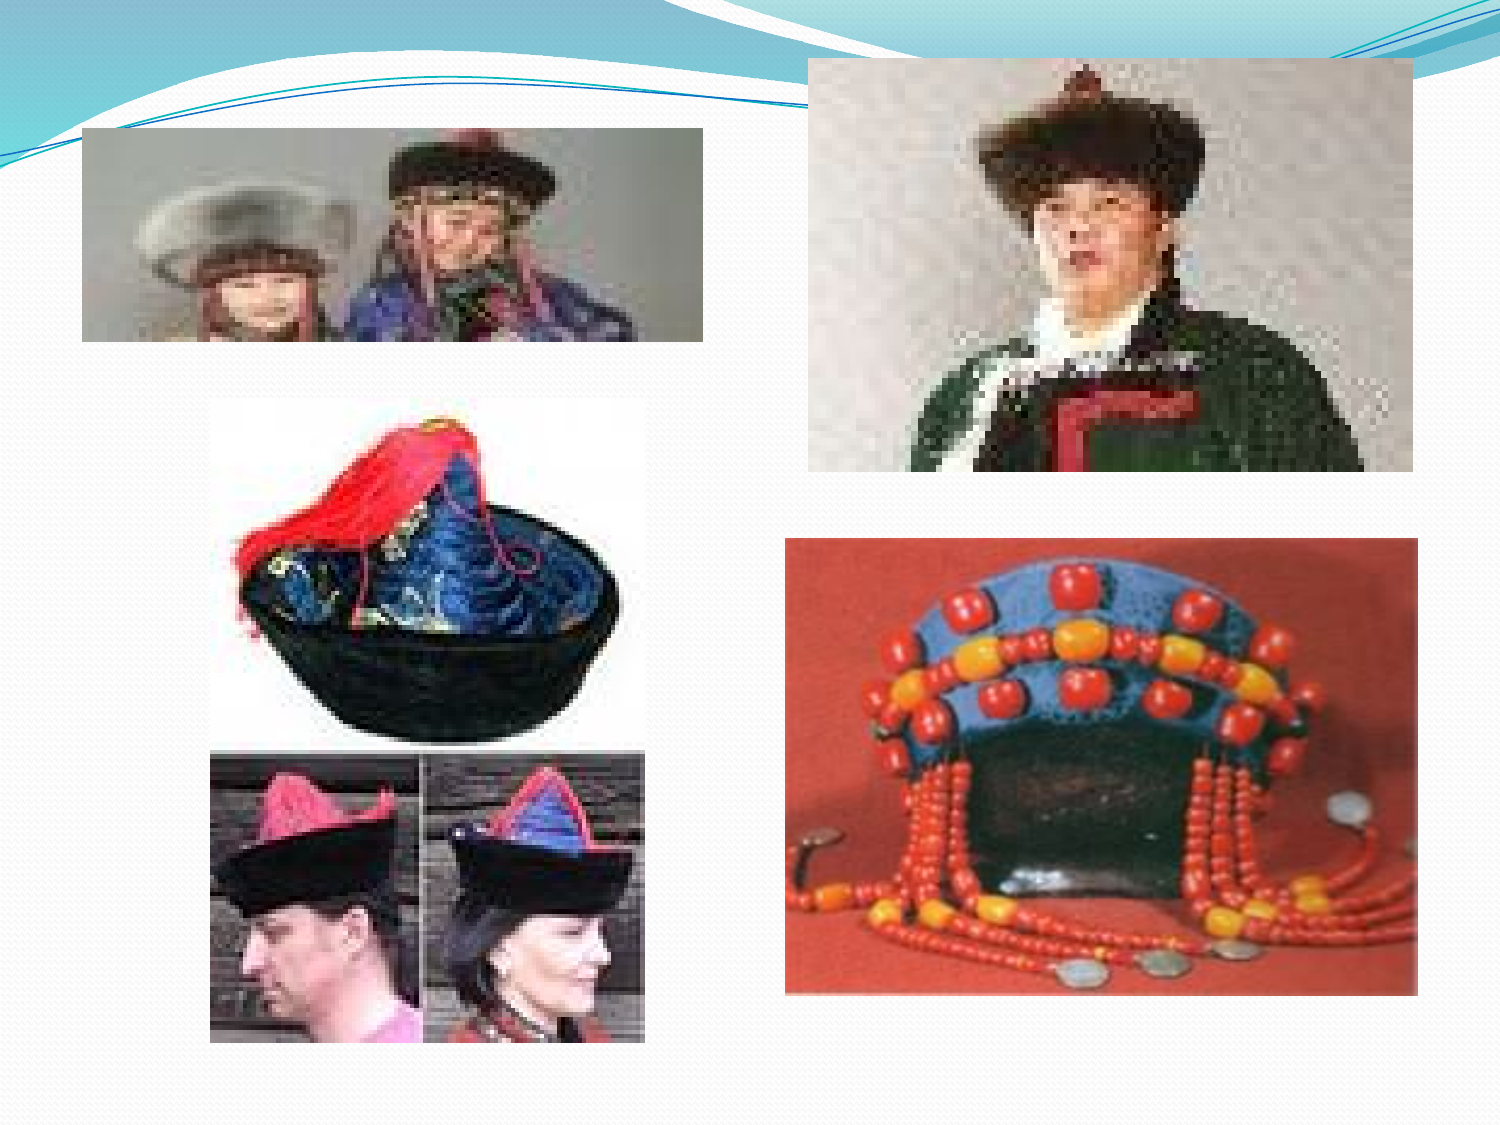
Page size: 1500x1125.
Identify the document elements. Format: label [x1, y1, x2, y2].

picture [784, 538, 1419, 997]
picture [81, 128, 703, 342]
picture [808, 58, 1413, 473]
picture [210, 398, 645, 1044]
